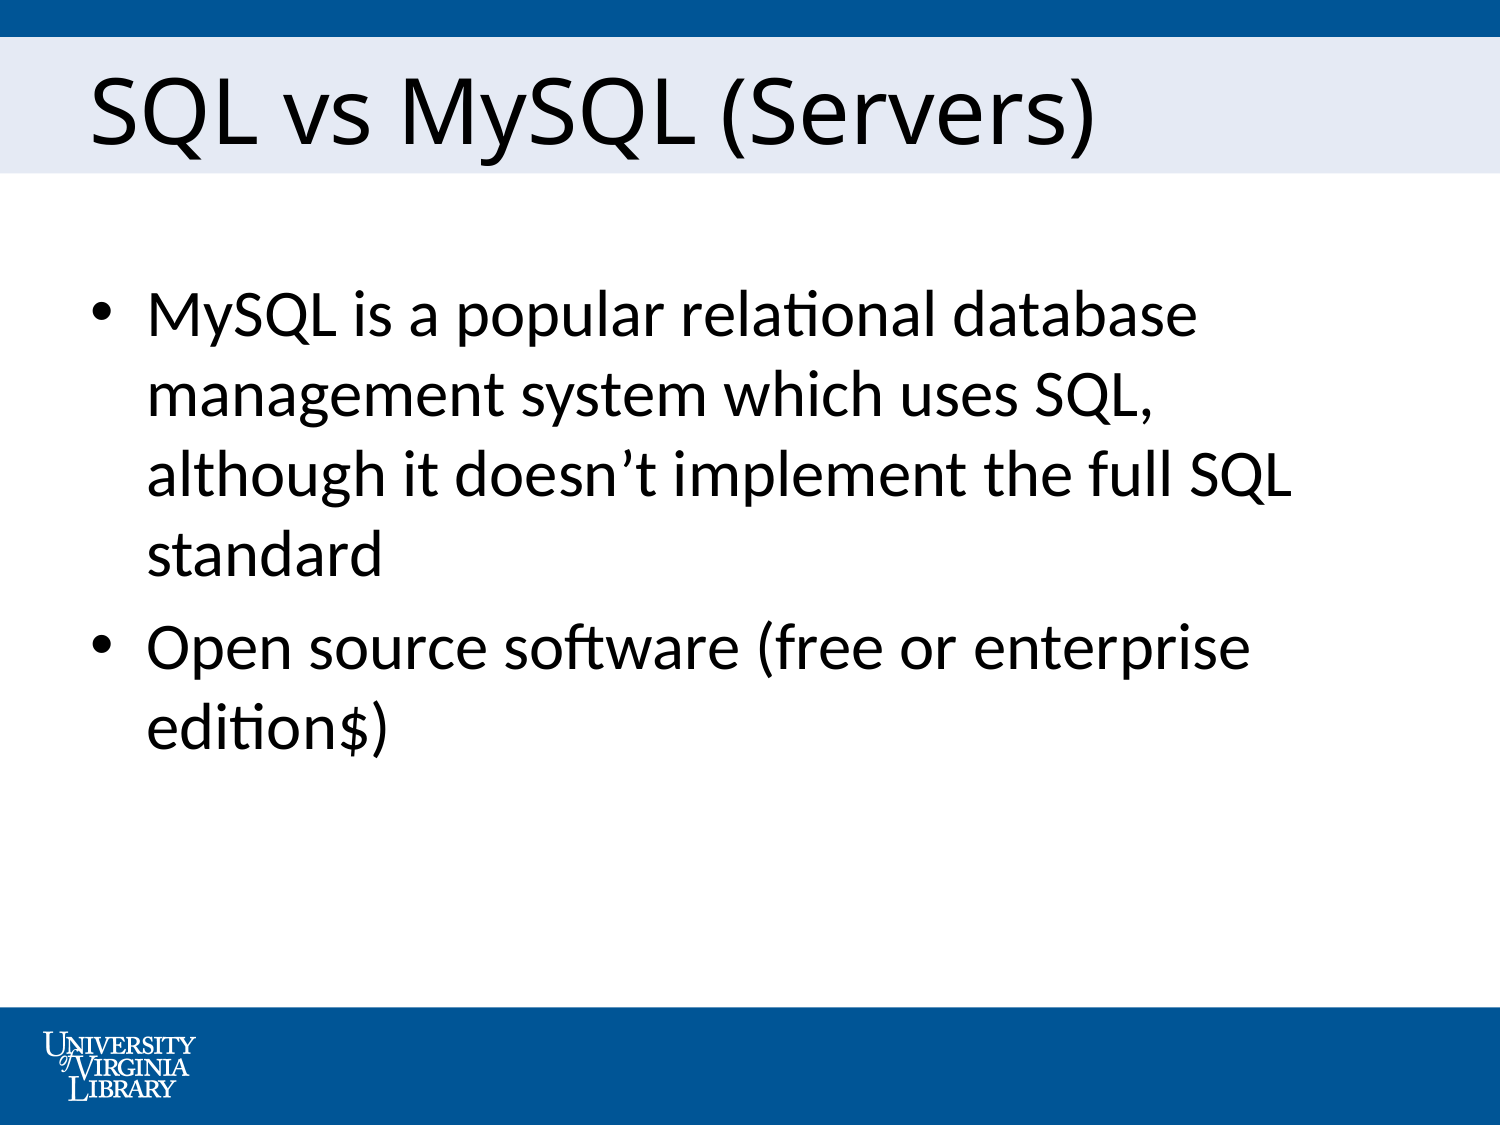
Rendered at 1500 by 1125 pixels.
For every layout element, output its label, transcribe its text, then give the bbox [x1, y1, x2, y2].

picture [0, 0, 1500, 1125]
title SQL vs MySQL (Servers) [75, 45, 1425, 175]
list MySQL is a popular relational database management system which uses SQL, although it doesn’t implement the full SQL standard Open source software (free or enterprise edition$) [75, 262, 1425, 1005]
